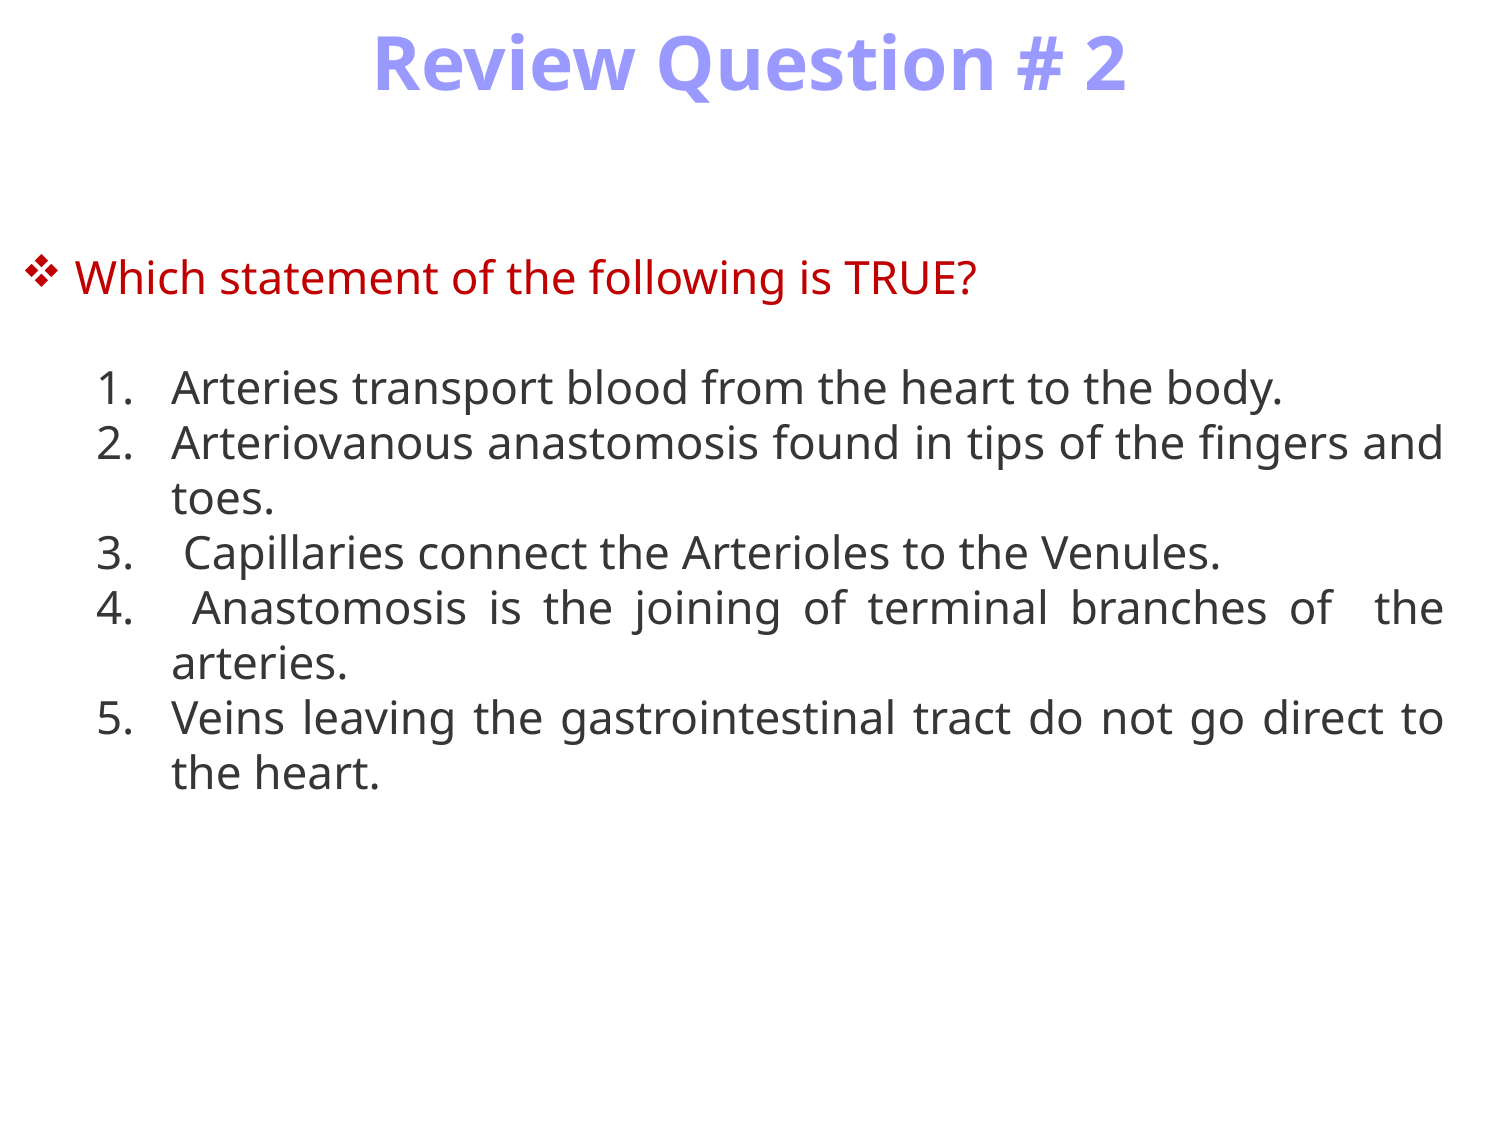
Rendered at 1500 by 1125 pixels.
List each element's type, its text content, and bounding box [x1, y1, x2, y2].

text_box Which statement of the following is TRUE? Arteries transport blood from the heart to the body. Arteriovanous anastomosis found in tips of the fingers and toes. Capillaries connect the Arterioles to the Venules. Anastomosis is the joining of terminal branches of the arteries. Veins leaving the gastrointestinal tract do not go direct to the heart. [6, 241, 1461, 909]
text_box Review Question # 2 [0, 8, 1500, 130]
